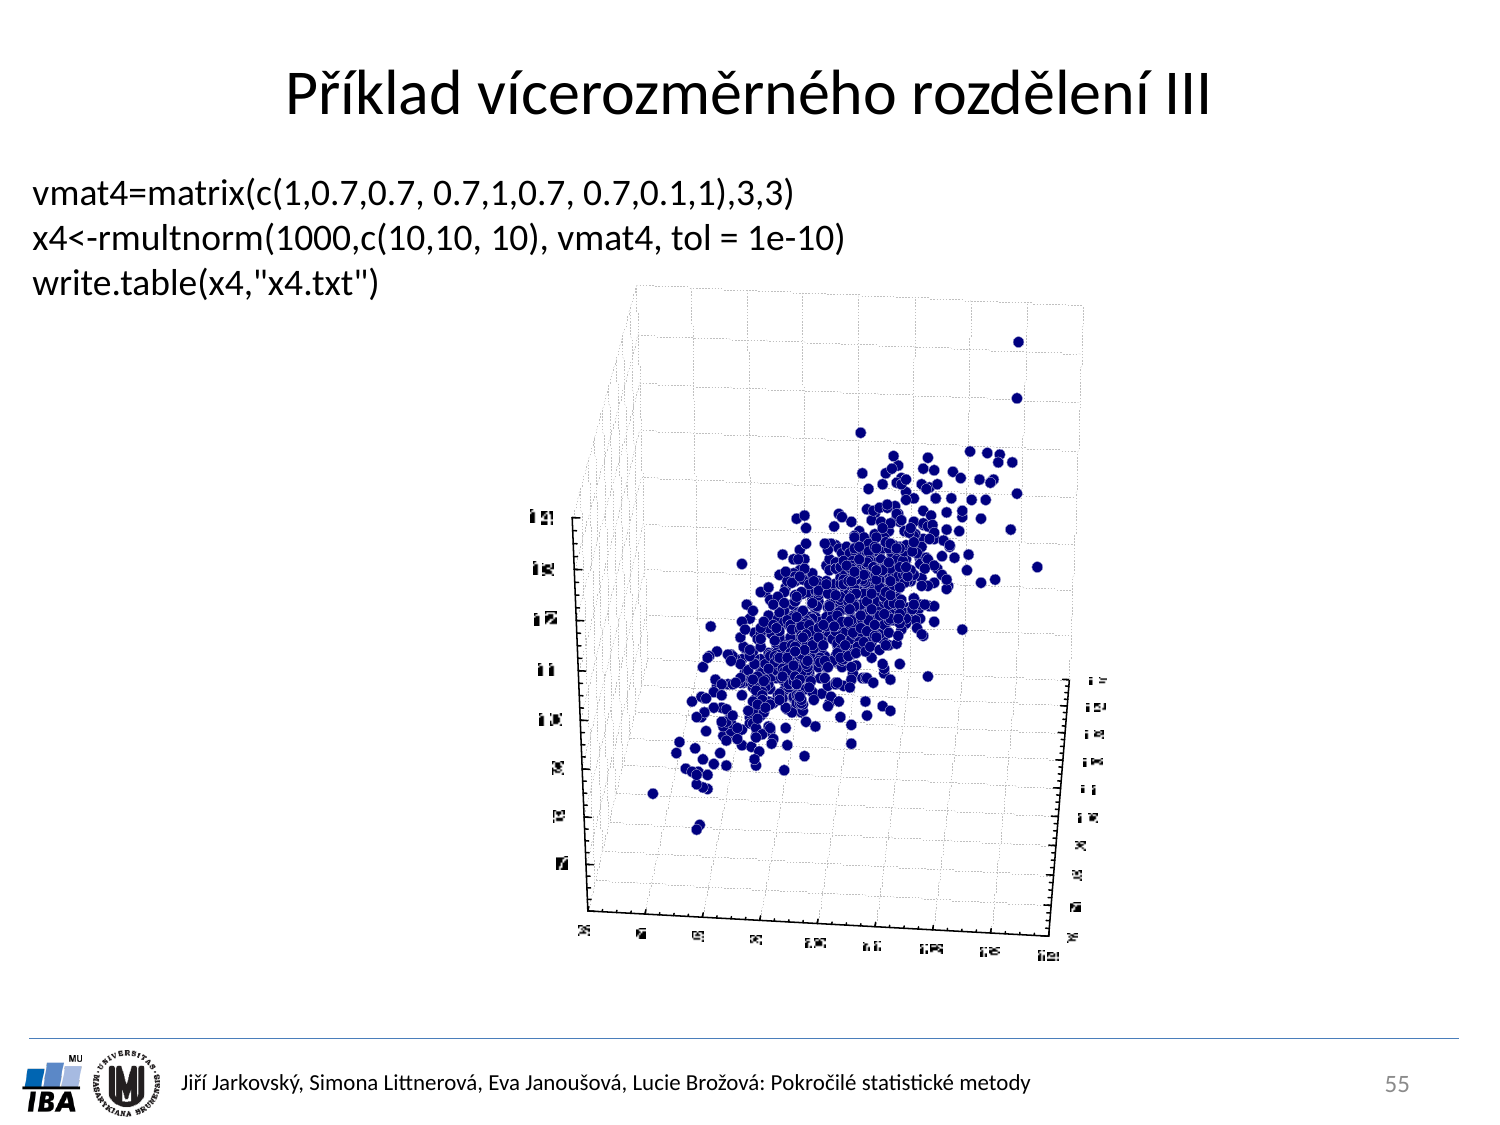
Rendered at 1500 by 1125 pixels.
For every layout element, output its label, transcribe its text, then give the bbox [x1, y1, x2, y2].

picture [22, 1055, 82, 1112]
picture [93, 1050, 160, 1117]
title Příklad vícerozměrného rozdělení III [75, 42, 1425, 135]
text_box vmat4=matrix(c(1,0.7,0.7, 0.7,1,0.7, 0.7,0.1,1),3,3) x4<-rmultnorm(1000,c(10,10, 10), vmat4, tol = 1e-10) write.table(x4,"x4.txt") [17, 160, 1125, 311]
slide_number 55 [1074, 1052, 1425, 1113]
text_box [336, 255, 1312, 987]
